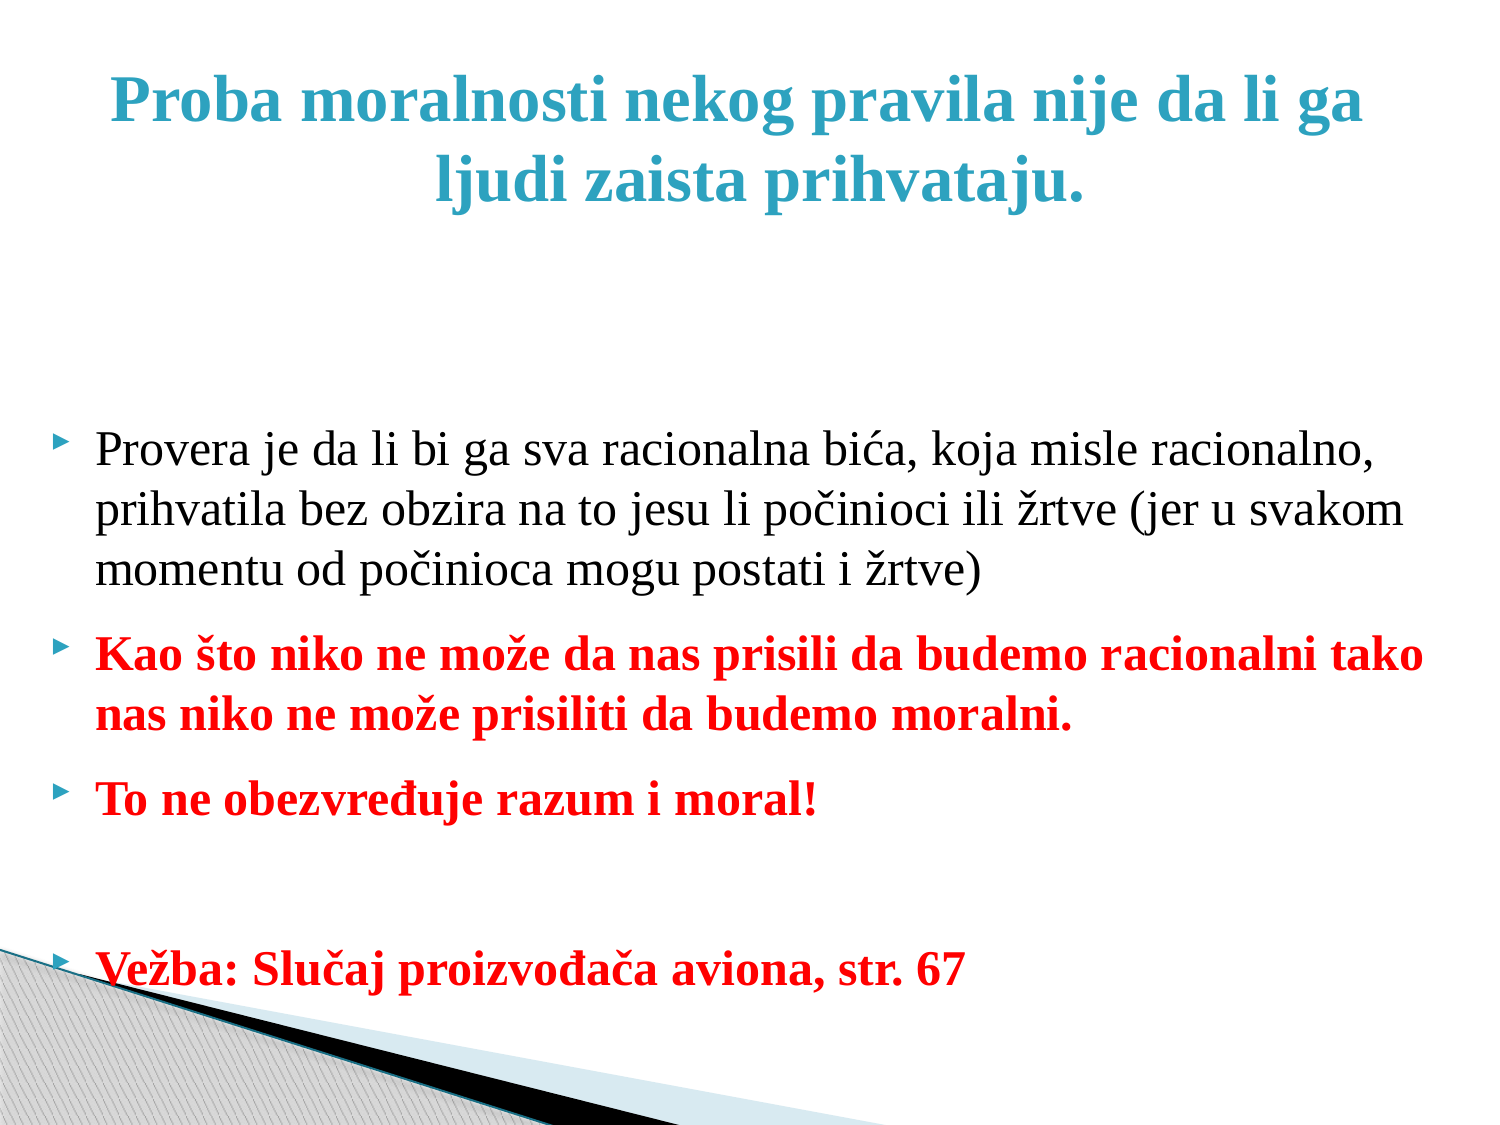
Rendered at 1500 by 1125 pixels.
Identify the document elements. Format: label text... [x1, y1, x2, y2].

list Proba moralnosti nekog pravila nije da li ga ljudi zaista prihvataju. Provera je da li bi ga sva racionalna bića, koja misle racionalno, prihvatila bez obzira na to jesu li počinioci ili žrtve (jer u svakom momentu od počinioca mogu postati i žrtve) Kao što niko ne može da nas prisili da budemo racionalni tako nas niko ne može prisiliti da budemo moralni. To ne obezvređuje razum i moral! Vežba: Slučaj proizvođača aviona, str. 67 [34, 46, 1442, 1044]
